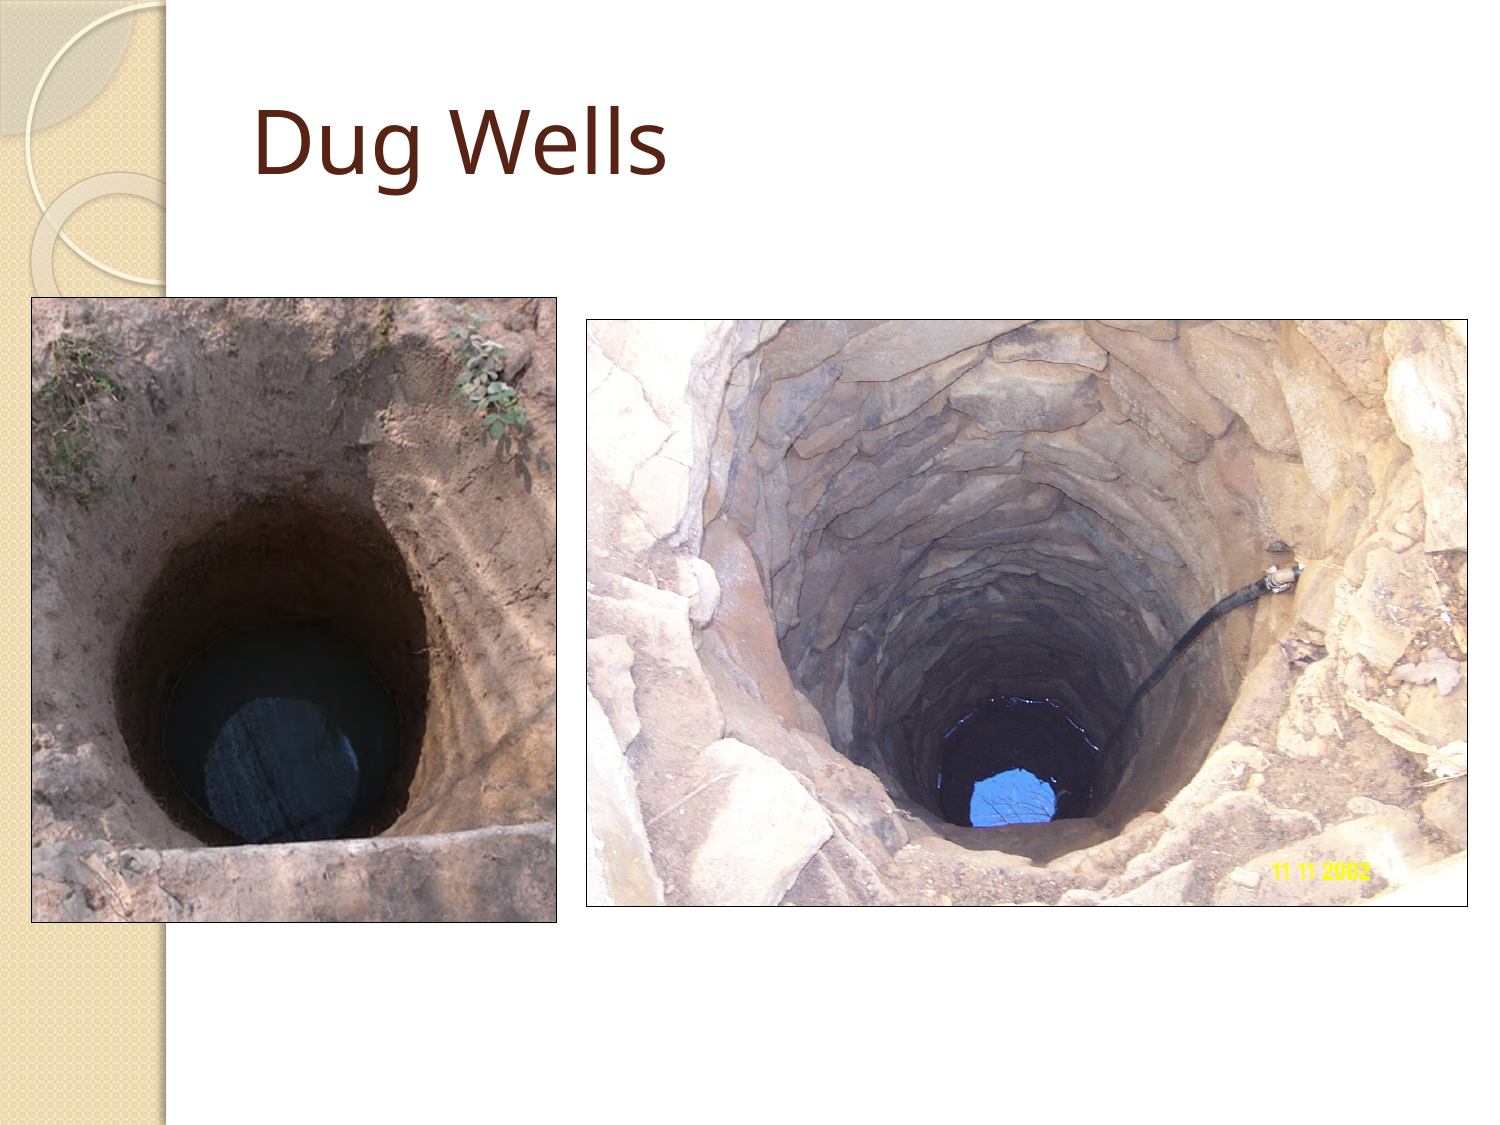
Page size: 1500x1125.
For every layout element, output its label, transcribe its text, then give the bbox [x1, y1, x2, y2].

title Dug Wells [235, 45, 1466, 233]
picture [586, 318, 1469, 907]
picture [31, 297, 557, 923]
